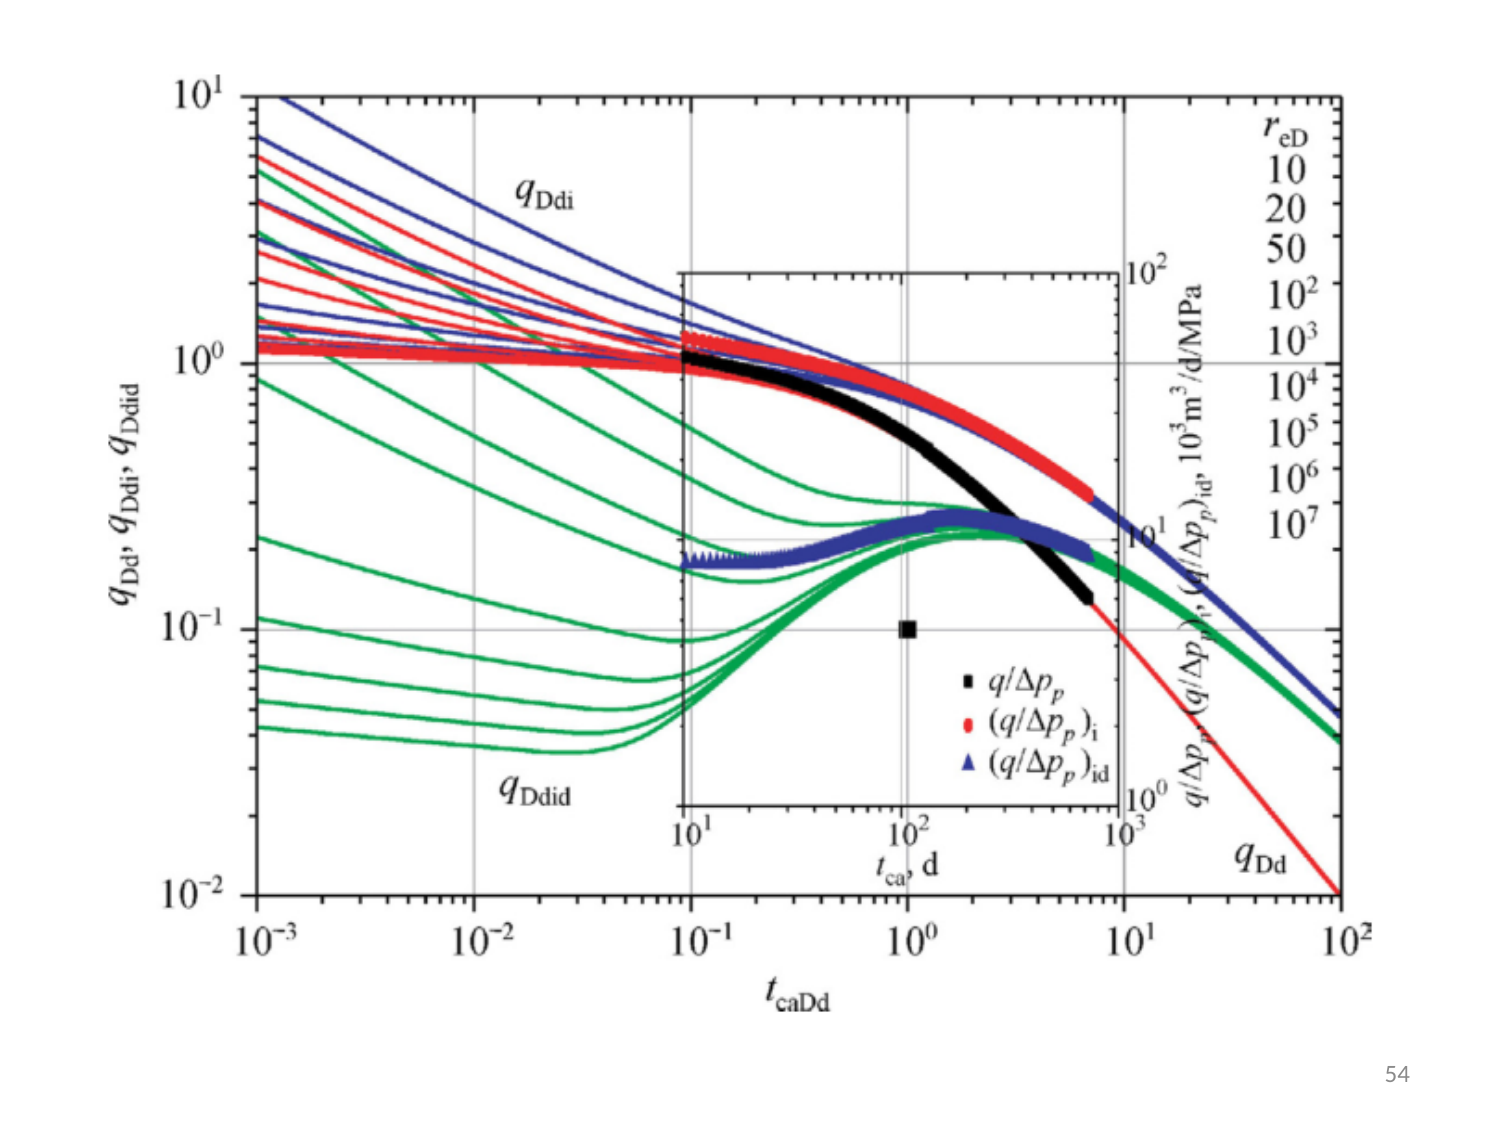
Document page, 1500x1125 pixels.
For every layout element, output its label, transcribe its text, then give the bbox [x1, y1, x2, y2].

slide_number 54 [1074, 1042, 1425, 1103]
picture [17, 49, 1411, 1026]
